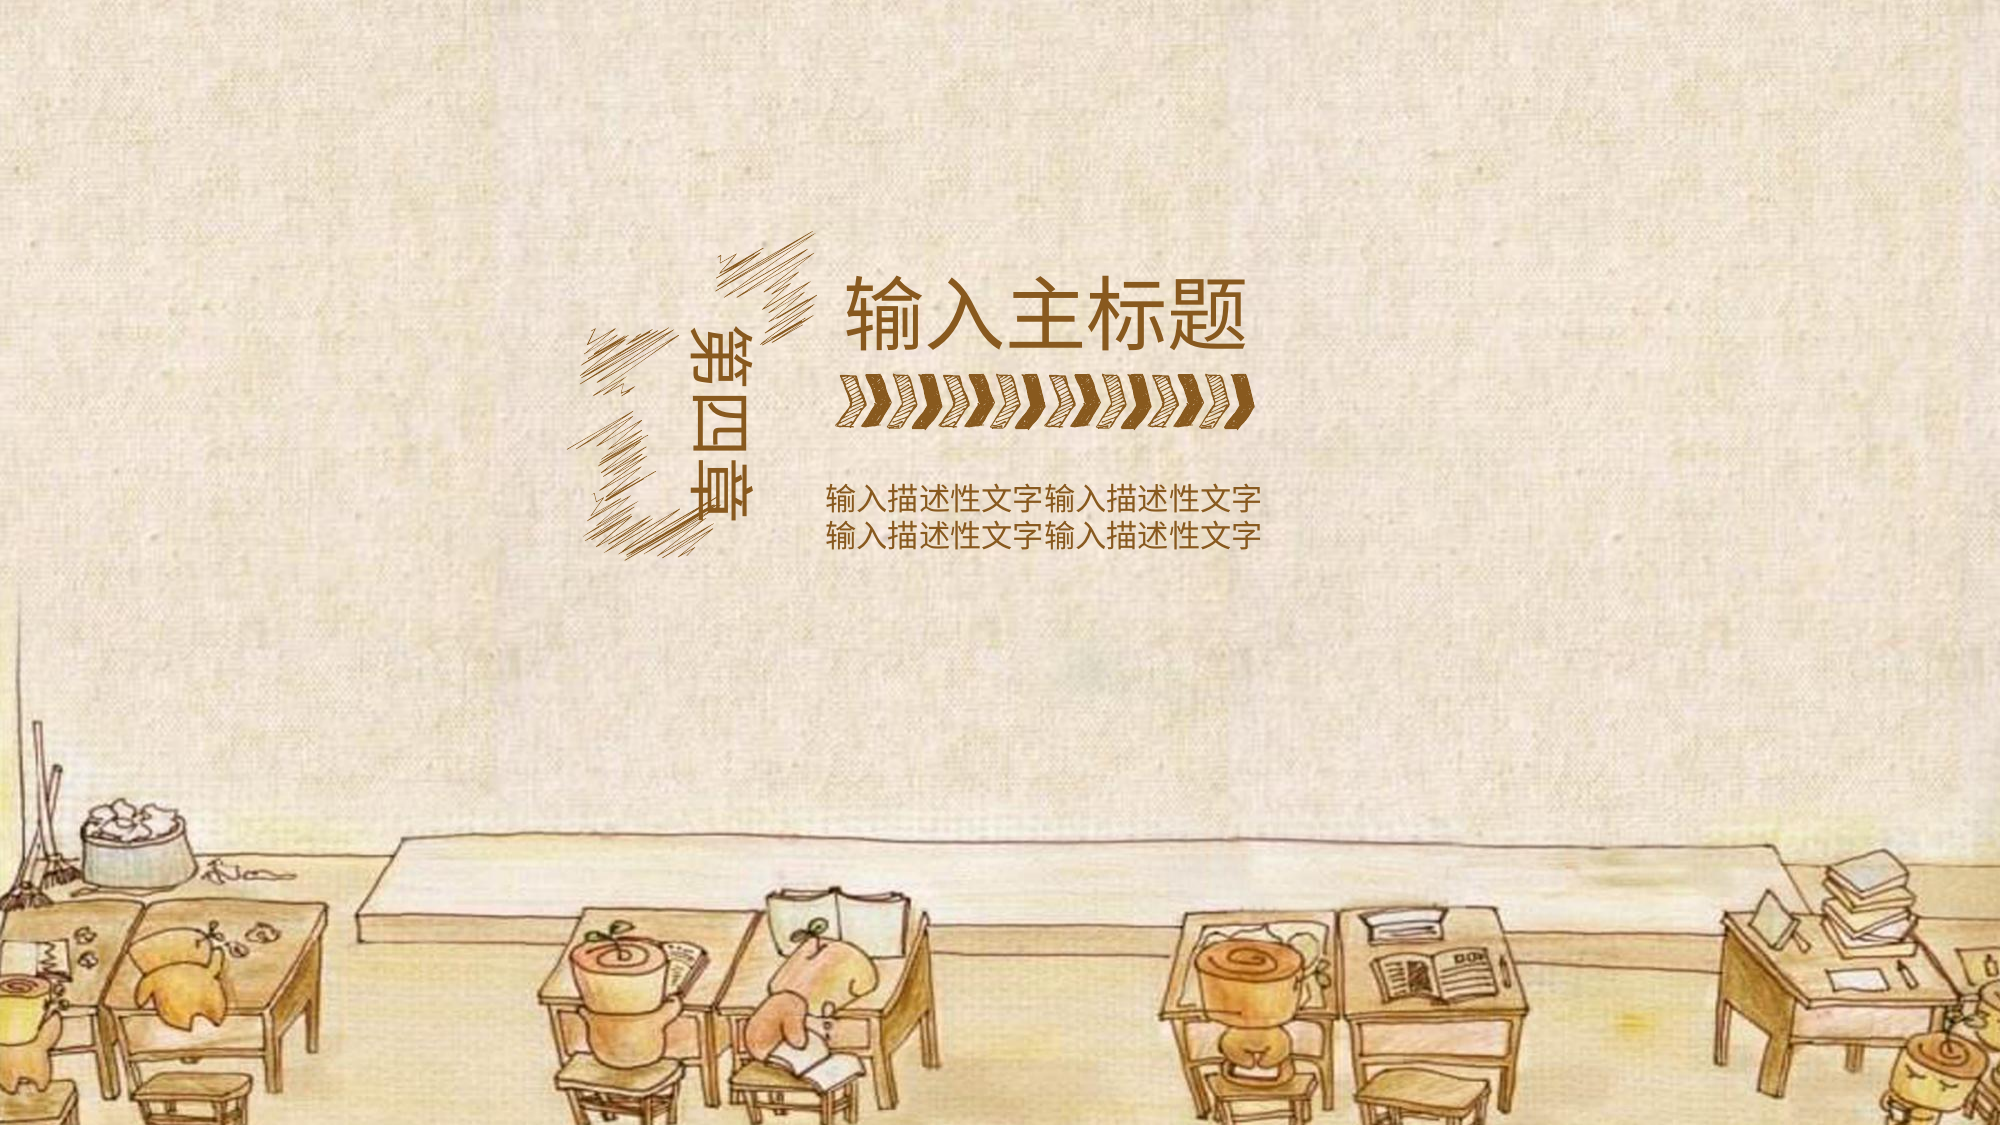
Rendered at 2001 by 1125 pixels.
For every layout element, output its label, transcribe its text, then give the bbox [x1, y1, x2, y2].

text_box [566, 231, 817, 561]
text_box 输入主标题 [831, 257, 1288, 367]
picture [0, 0, 2000, 1125]
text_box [835, 373, 1256, 431]
text_box 输入描述性文字输入描述性文字 输入描述性文字输入描述性文字 [817, 473, 1301, 560]
